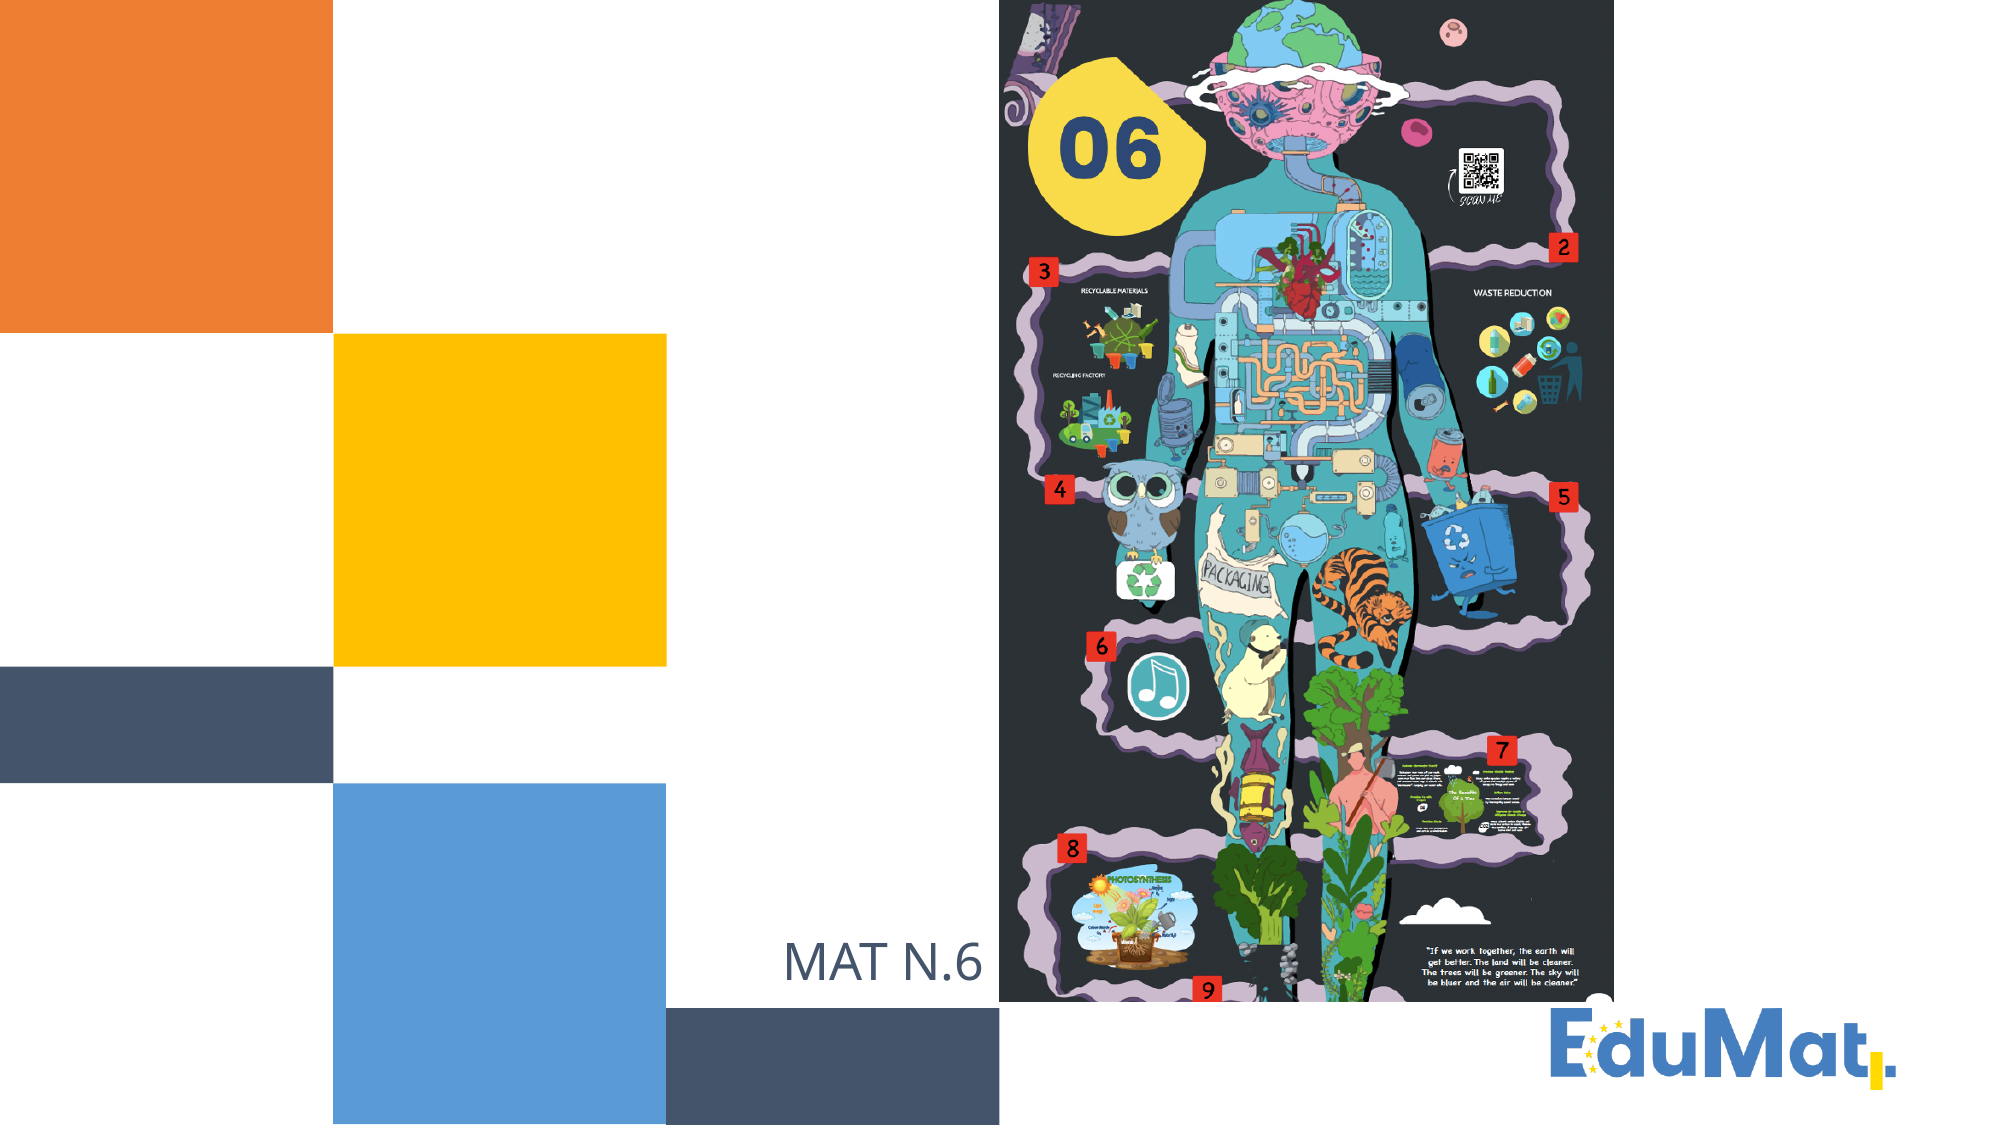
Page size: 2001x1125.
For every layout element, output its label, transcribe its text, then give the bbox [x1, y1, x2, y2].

picture [1548, 1008, 1898, 1090]
subtitle MAT N.6 [99, 729, 994, 1002]
picture [999, 0, 1614, 1002]
